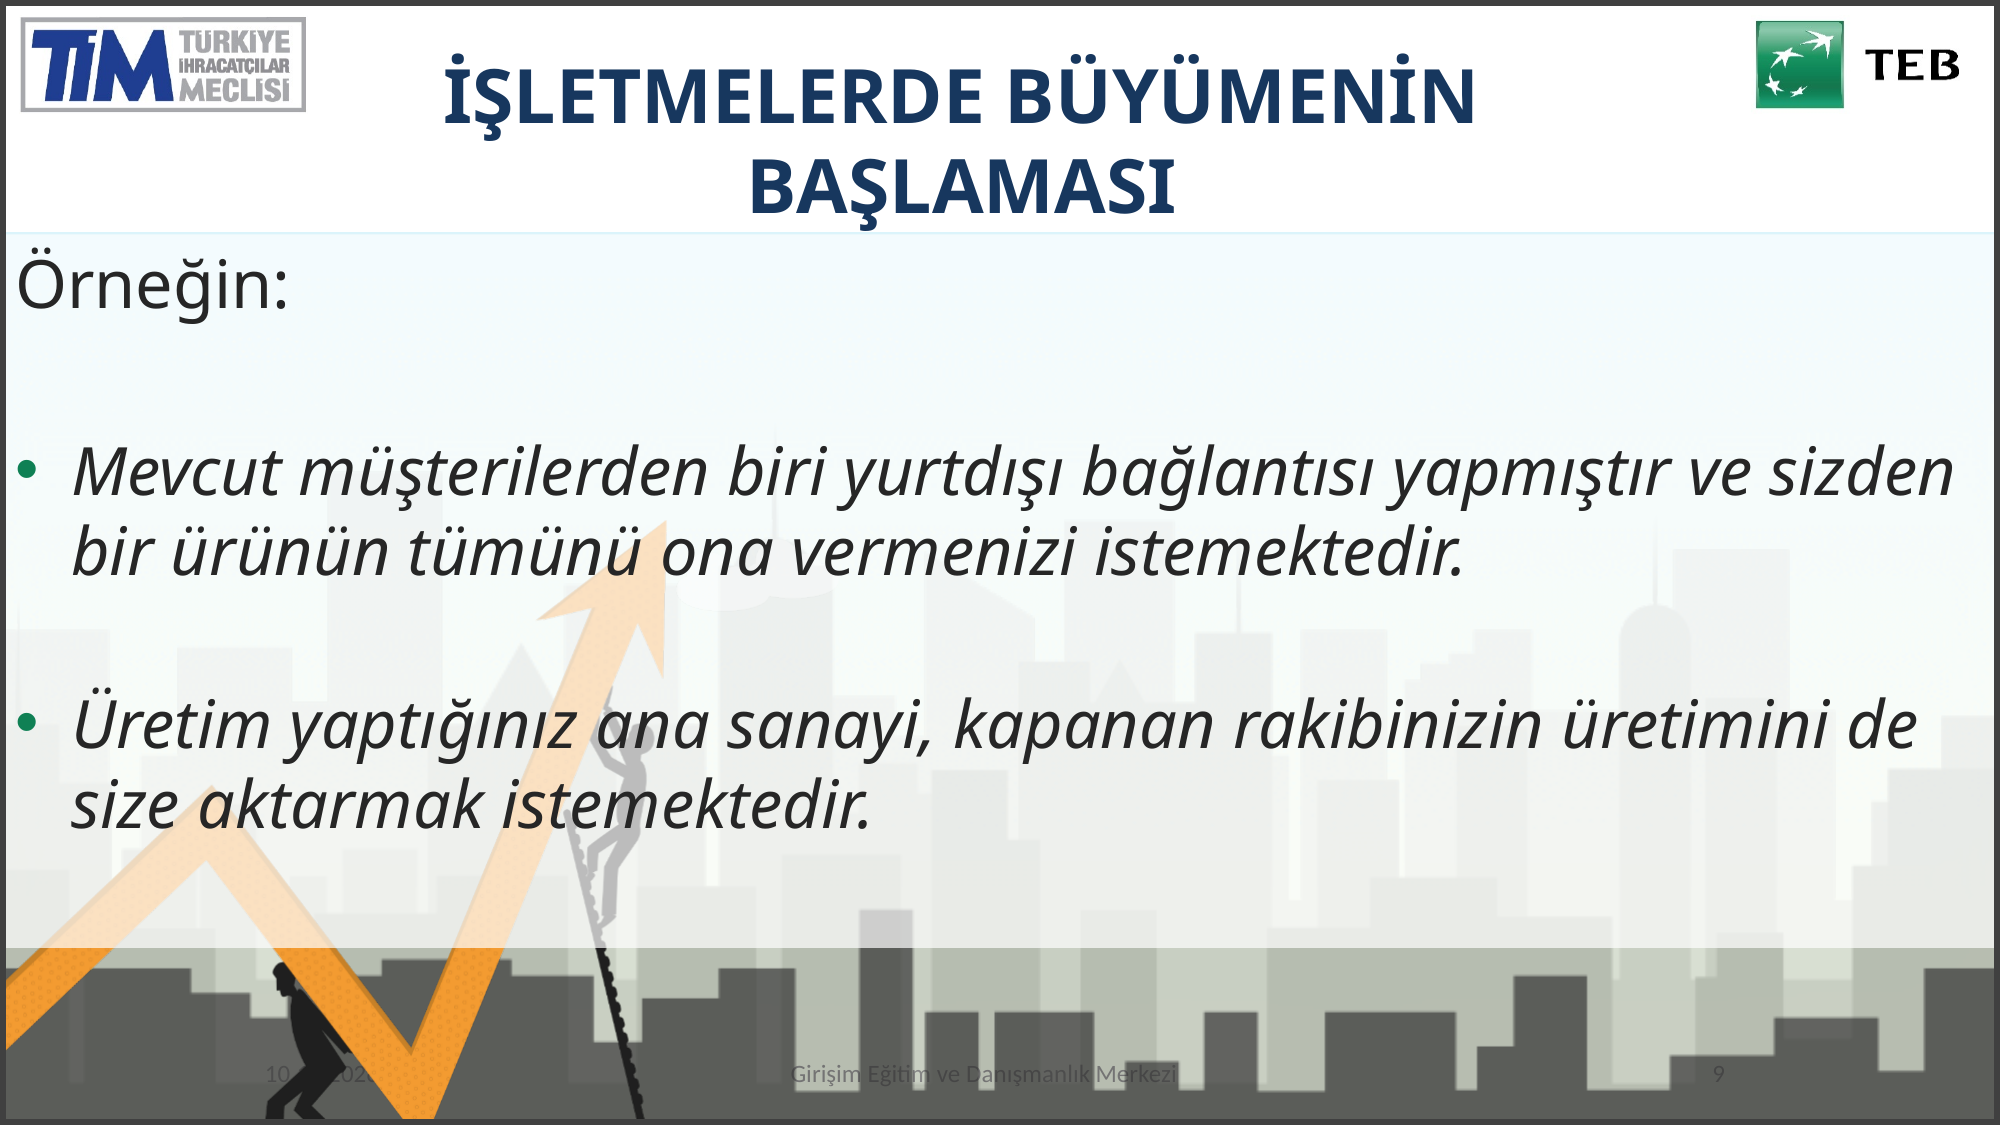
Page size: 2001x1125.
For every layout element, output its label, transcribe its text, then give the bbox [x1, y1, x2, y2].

text_box 3. Yeterli ve nitelikli talep yoktur. [12, 16, 314, 126]
text_box [0, 0, 2000, 232]
text_box 3. Yeterli ve nitelikli talep yoktur. [1744, 17, 1972, 126]
picture [0, 232, 2000, 1125]
picture [1750, 14, 1967, 114]
picture [19, 14, 308, 114]
